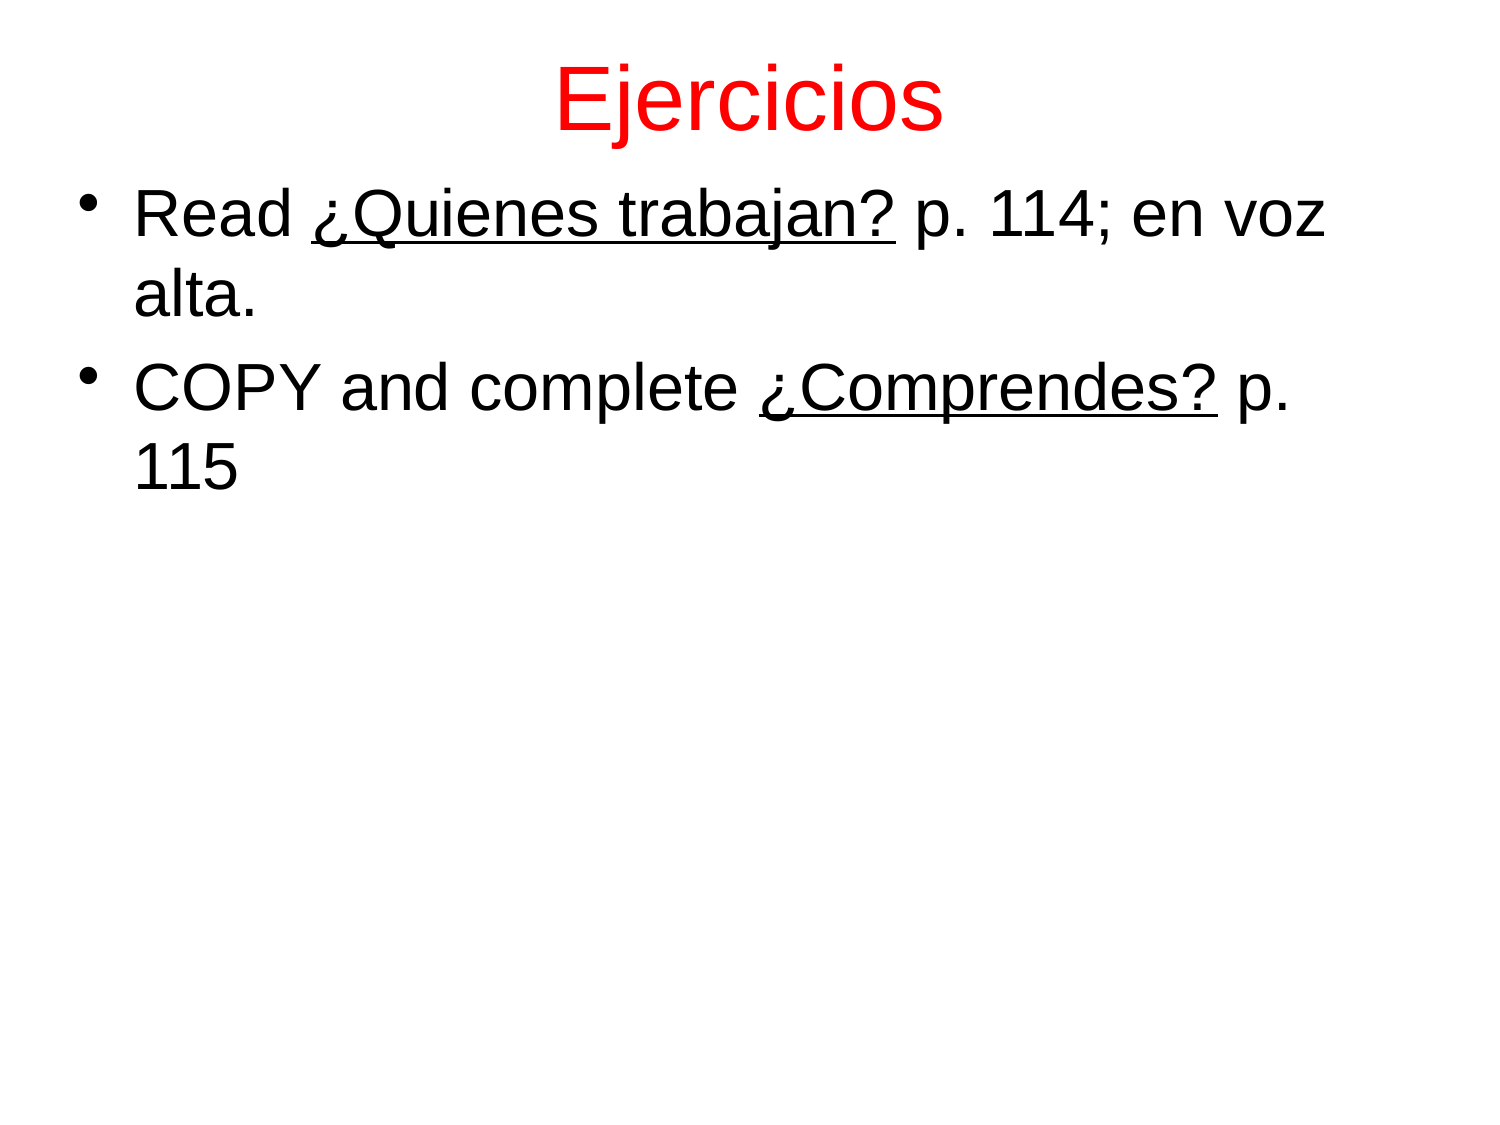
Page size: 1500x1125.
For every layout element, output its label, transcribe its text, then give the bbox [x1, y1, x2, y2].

list Read ¿Quienes trabajan? p. 114; en voz alta. COPY and complete ¿Comprendes? p. 115 [62, 162, 1413, 905]
title Ejercicios [75, 0, 1425, 188]
